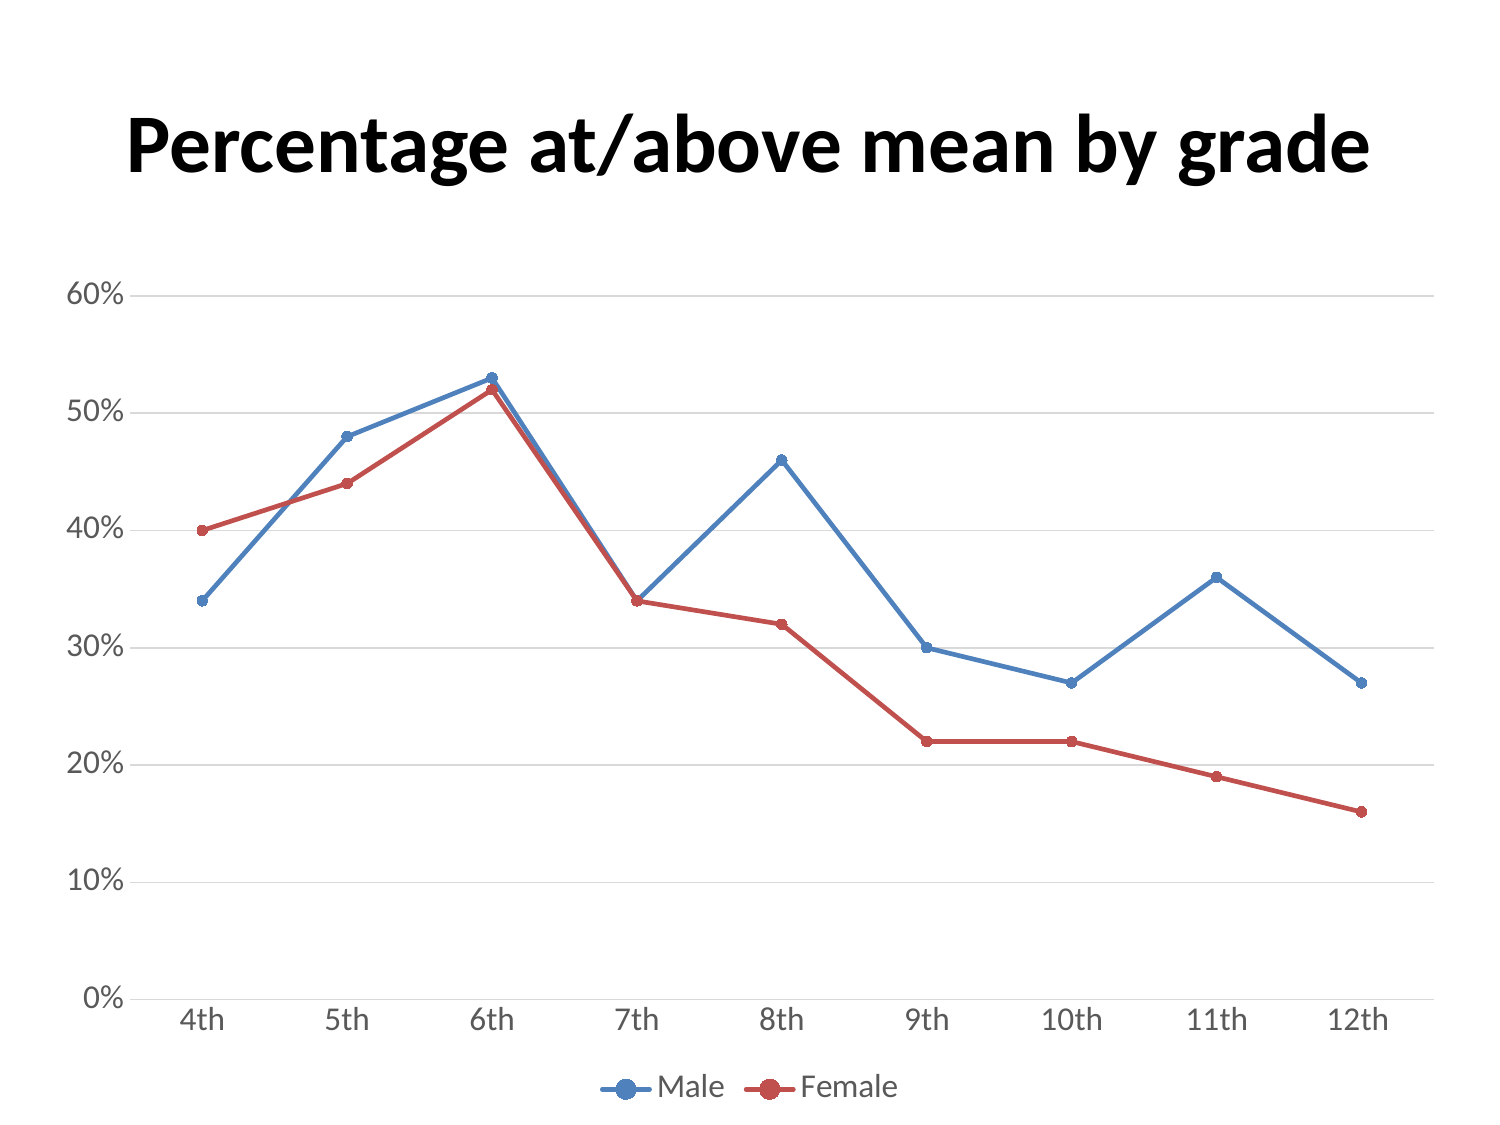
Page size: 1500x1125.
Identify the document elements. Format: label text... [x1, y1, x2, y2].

chart [37, 262, 1463, 1113]
title Percentage at/above mean by grade [75, 45, 1425, 233]
